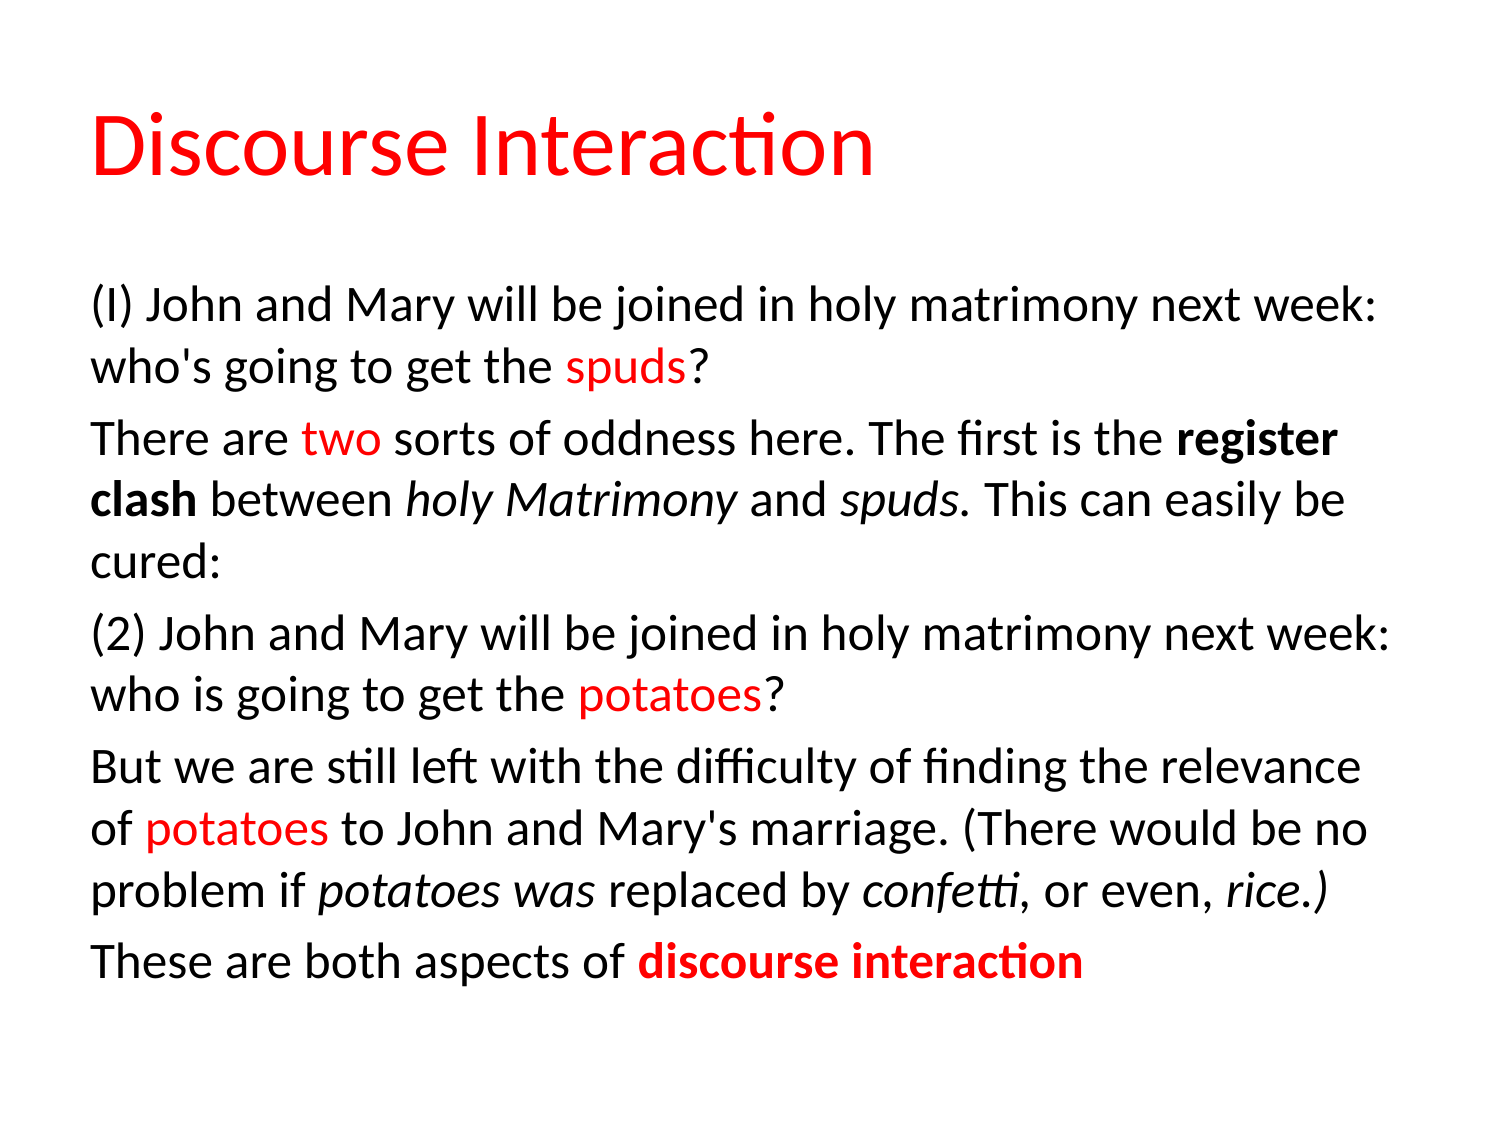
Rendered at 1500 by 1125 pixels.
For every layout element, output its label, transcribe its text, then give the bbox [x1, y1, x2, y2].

list (I) John and Mary will be joined in holy matrimony next week: who's going to get the spuds? There are two sorts of oddness here. The first is the register clash between holy Matrimony and spuds. This can easily be cured: (2) John and Mary will be joined in holy matrimony next week: who is going to get the potatoes? But we are still left with the difficulty of finding the relevance of potatoes to John and Mary's marriage. (There would be no problem if potatoes was replaced by confetti, or even, rice.) These are both aspects of discourse interaction [75, 262, 1425, 1005]
title Discourse Interaction [75, 45, 1425, 233]
